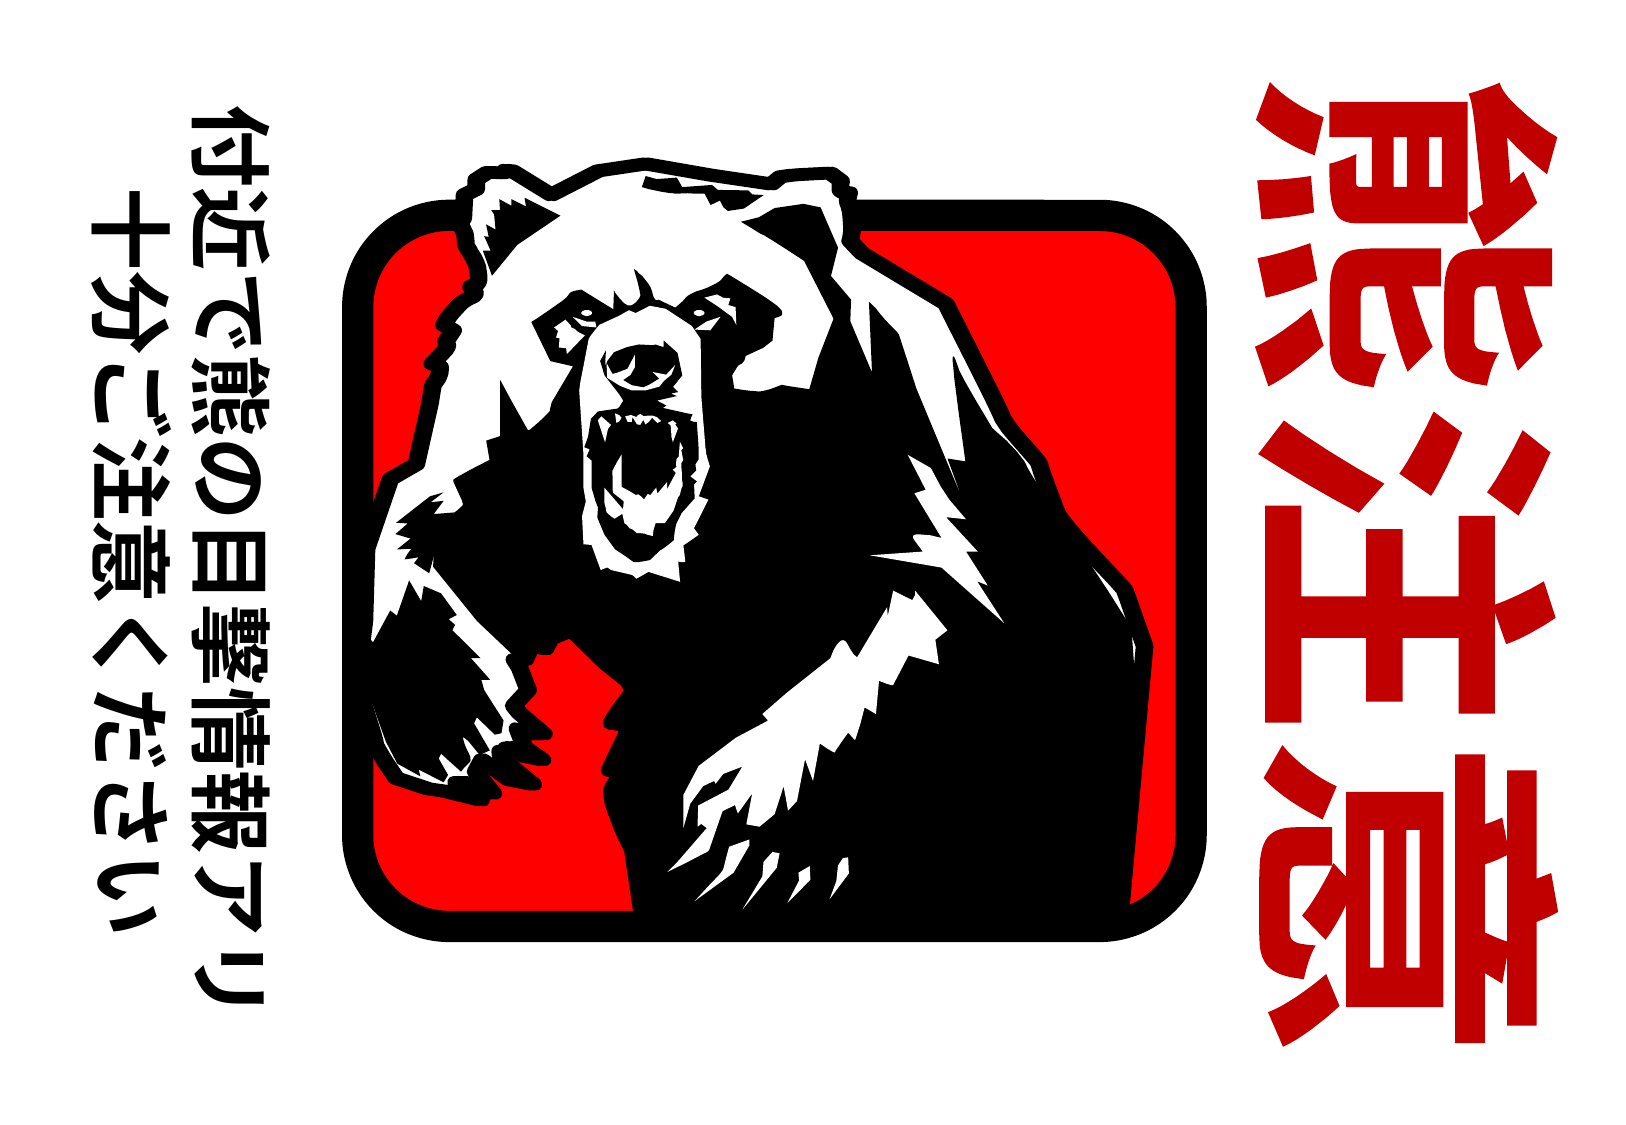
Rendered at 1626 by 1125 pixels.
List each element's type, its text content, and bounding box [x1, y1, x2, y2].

text_box 付近で熊の目撃情報アリ 十分ご注意ください [58, 80, 291, 1045]
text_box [353, 163, 1192, 927]
